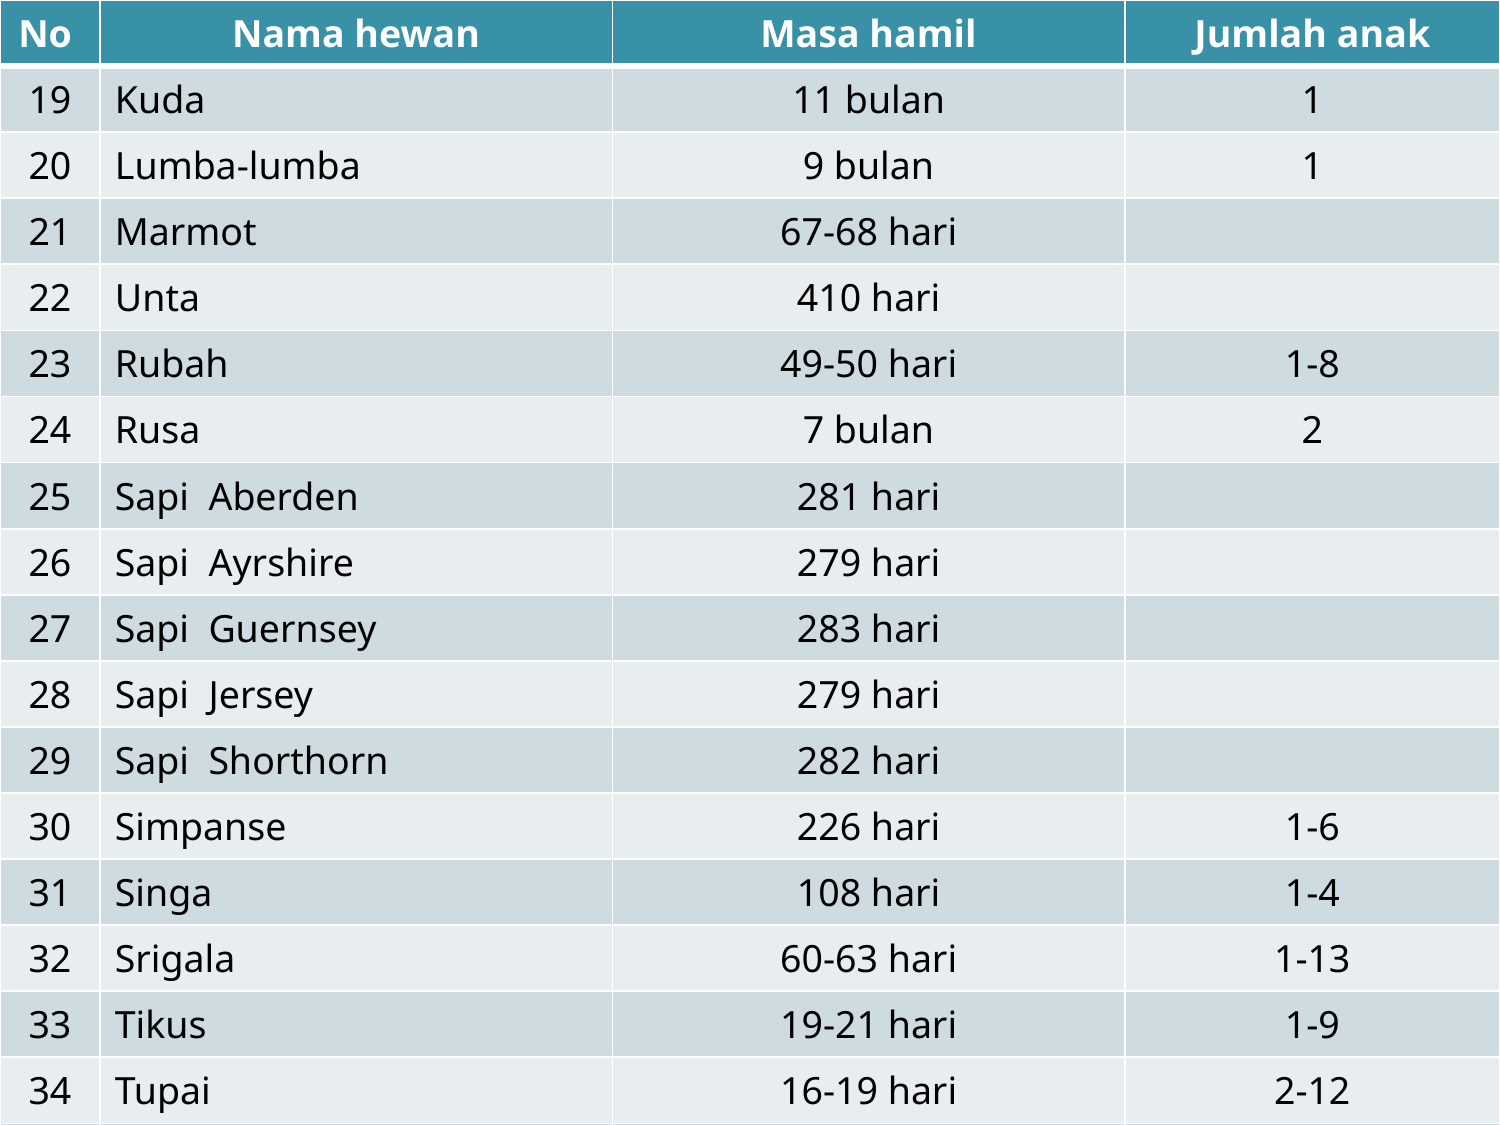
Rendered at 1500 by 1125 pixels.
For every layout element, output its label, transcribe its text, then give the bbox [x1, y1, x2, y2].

table_cell 1 [1126, 133, 1499, 197]
table_cell 26 [1, 530, 99, 594]
table_cell [1126, 199, 1499, 263]
table_cell 283 hari [613, 596, 1124, 660]
table_cell 2 [1126, 397, 1499, 462]
table_cell 2-12 [1126, 1058, 1499, 1123]
table_cell 60-63 hari [613, 926, 1124, 990]
table_cell 7 bulan [613, 397, 1124, 462]
table_cell [1126, 596, 1499, 660]
table_cell 32 [1, 926, 99, 990]
table_cell 20 [1, 133, 99, 197]
table_cell 34 [1, 1058, 99, 1123]
table_cell 1-9 [1126, 992, 1499, 1056]
table_cell Sapi Aberden [101, 463, 612, 528]
table_cell Tikus [101, 992, 612, 1056]
table_cell 9 bulan [613, 133, 1124, 197]
table_cell 22 [1, 265, 99, 330]
table_cell Sapi Jersey [101, 662, 612, 726]
table_header Nama hewan [101, 1, 612, 63]
table_cell Kuda [101, 69, 612, 131]
table_cell Tupai [101, 1058, 612, 1123]
table_cell 27 [1, 596, 99, 660]
table_header Masa hamil [613, 1, 1124, 63]
table_cell 1-6 [1126, 794, 1499, 858]
table_cell 279 hari [613, 530, 1124, 594]
table_cell 25 [1, 463, 99, 528]
table_cell 29 [1, 728, 99, 792]
table_cell Simpanse [101, 794, 612, 858]
table_cell [1126, 463, 1499, 528]
table_cell 282 hari [613, 728, 1124, 792]
table_header No [1, 1, 99, 63]
table_cell 31 [1, 860, 99, 924]
table_cell 1-8 [1126, 331, 1499, 396]
table_cell 19-21 hari [613, 992, 1124, 1056]
table_cell 30 [1, 794, 99, 858]
table_cell Sapi Shorthorn [101, 728, 612, 792]
table_cell 19 [1, 69, 99, 131]
table_cell Marmot [101, 199, 612, 263]
table_cell [1126, 662, 1499, 726]
table_cell [1126, 530, 1499, 594]
table_cell 410 hari [613, 265, 1124, 330]
table_cell 23 [1, 331, 99, 396]
table_cell Srigala [101, 926, 612, 990]
table_cell 1 [1126, 69, 1499, 131]
table_cell 1-4 [1126, 860, 1499, 924]
table_cell 24 [1, 397, 99, 462]
table_cell 28 [1, 662, 99, 726]
table_cell 67-68 hari [613, 199, 1124, 263]
table_cell Unta [101, 265, 612, 330]
table_cell Rubah [101, 331, 612, 396]
table_cell 279 hari [613, 662, 1124, 726]
table_cell 16-19 hari [613, 1058, 1124, 1123]
table_cell 33 [1, 992, 99, 1056]
table_cell Rusa [101, 397, 612, 462]
table_cell 281 hari [613, 463, 1124, 528]
table_cell Sapi Ayrshire [101, 530, 612, 594]
table_cell [1126, 728, 1499, 792]
table_cell 21 [1, 199, 99, 263]
table_cell Lumba-lumba [101, 133, 612, 197]
table_cell 1-13 [1126, 926, 1499, 990]
table_cell [1126, 265, 1499, 330]
table_cell Singa [101, 860, 612, 924]
table_cell 11 bulan [613, 69, 1124, 131]
table_cell 49-50 hari [613, 331, 1124, 396]
table_cell 108 hari [613, 860, 1124, 924]
table_cell 226 hari [613, 794, 1124, 858]
table_cell Sapi Guernsey [101, 596, 612, 660]
table_header Jumlah anak [1126, 1, 1499, 63]
